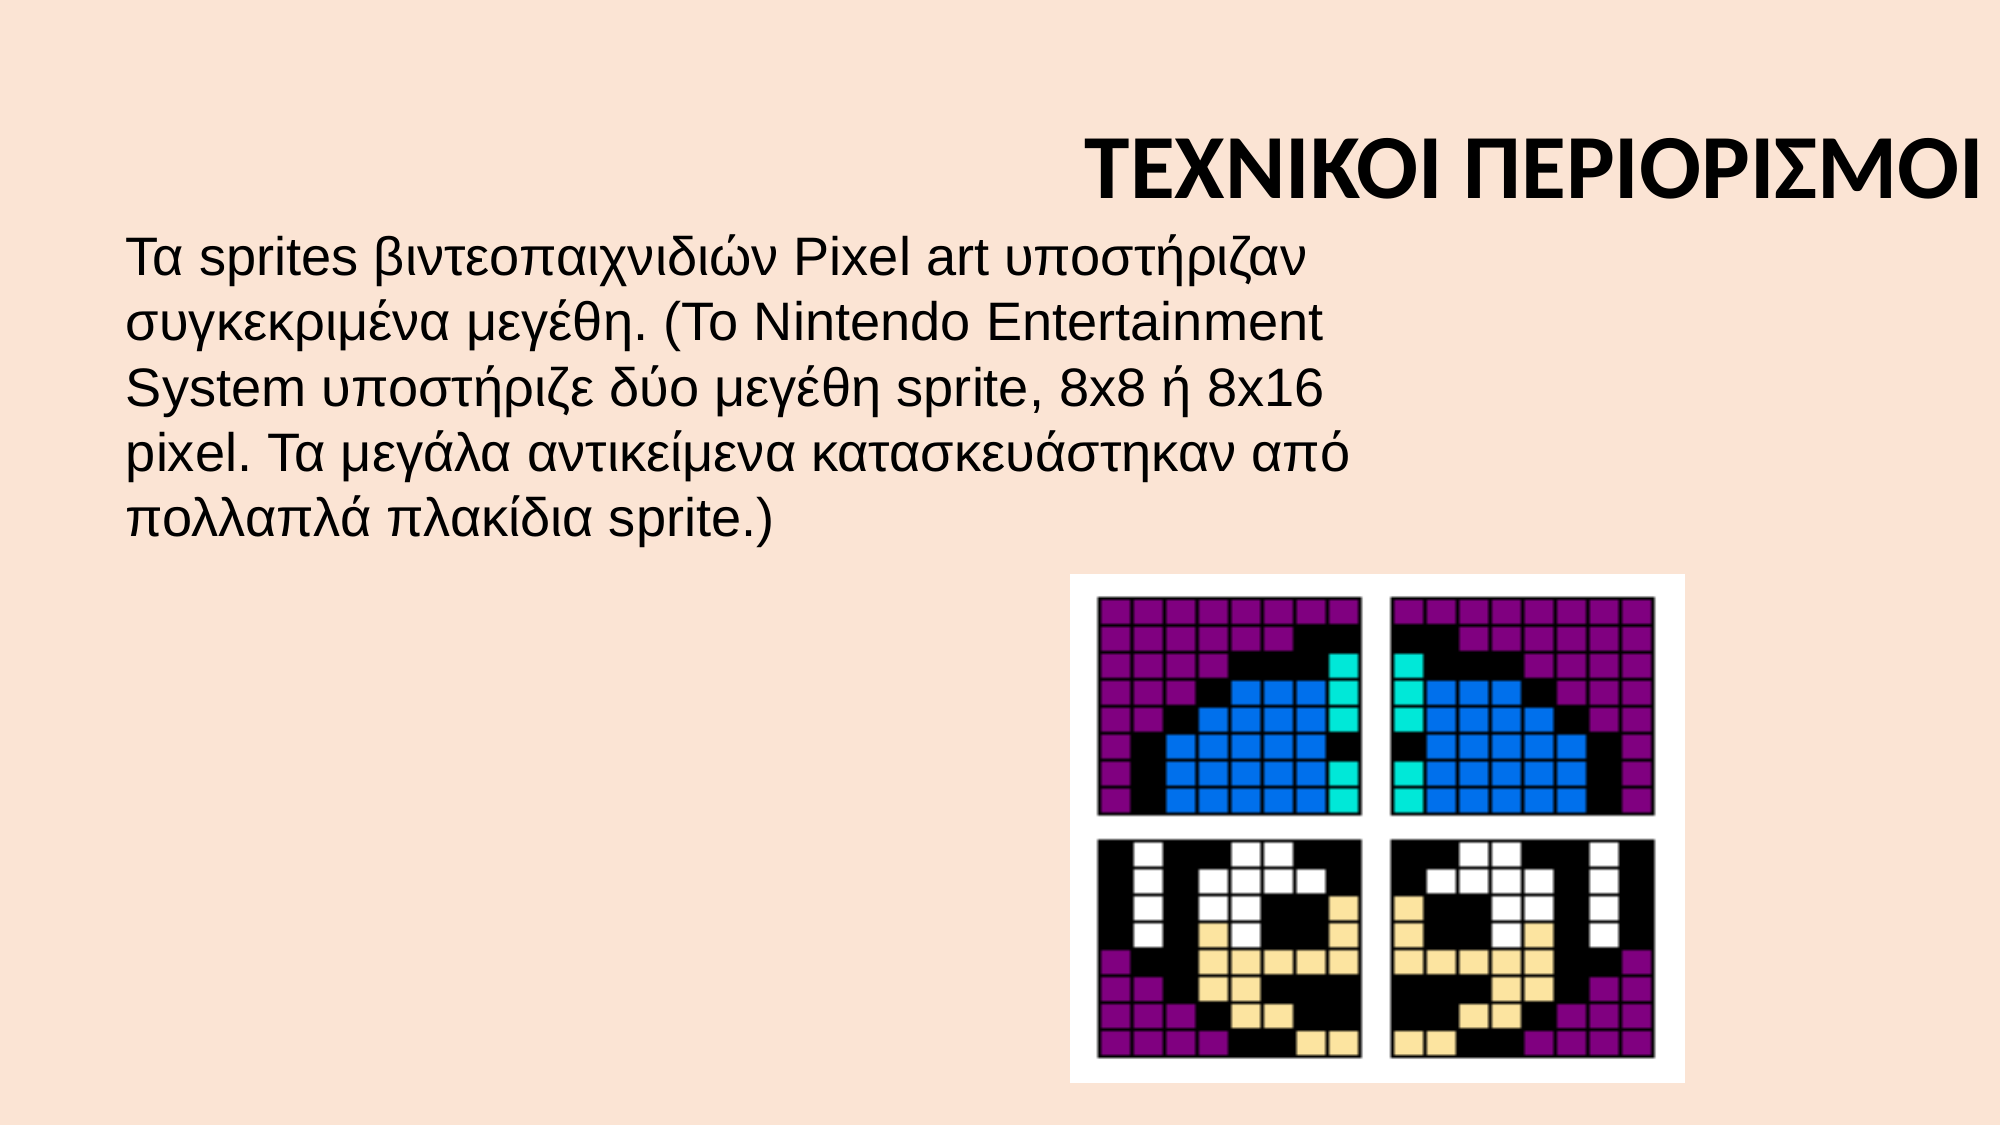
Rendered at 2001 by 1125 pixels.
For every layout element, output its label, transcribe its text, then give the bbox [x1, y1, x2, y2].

text_box Τα sprites βιντεοπαιχνιδιών Pixel art υποστήριζαν συγκεκριμένα μεγέθη. (Το Nintendo Entertainment System υποστήριζε δύο μεγέθη sprite, 8x8 ή 8x16 pixel. Τα μεγάλα αντικείμενα κατασκευάστηκαν από πολλαπλά πλακίδια sprite.) [110, 214, 1456, 1125]
title ΤΕΧΝΙΚΟΙ ΠΕΡΙΟΡΙΣΜΟΙ [0, 59, 2000, 278]
picture [1070, 573, 1685, 1083]
